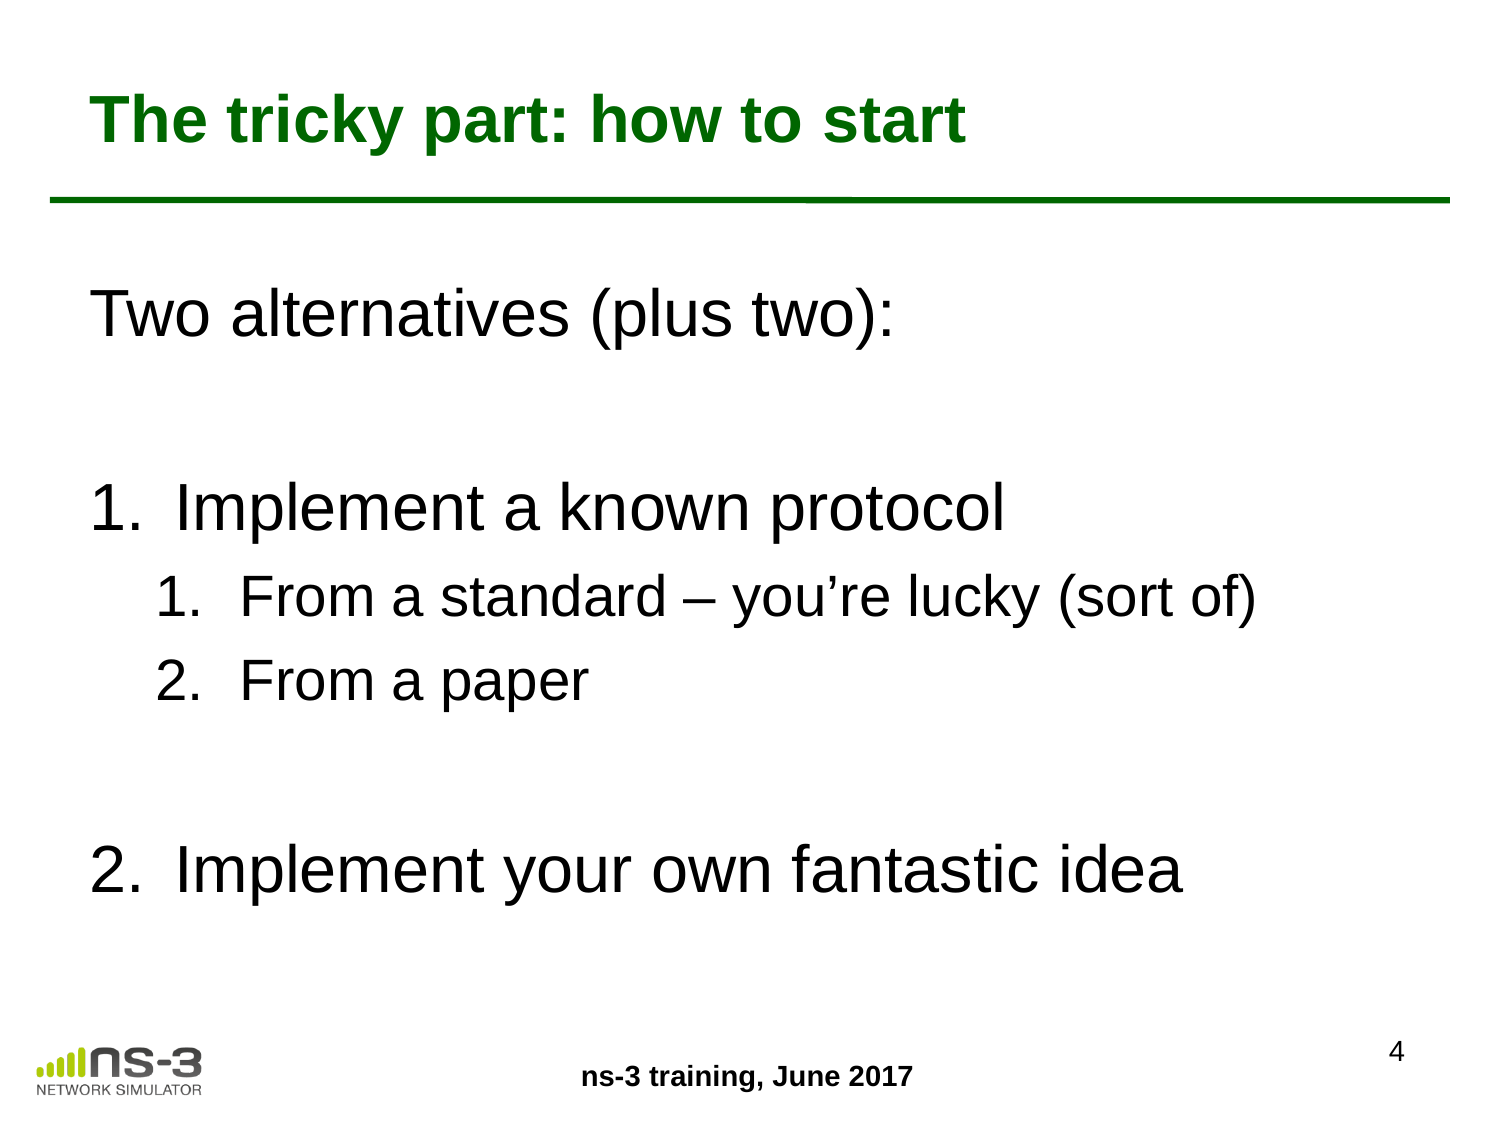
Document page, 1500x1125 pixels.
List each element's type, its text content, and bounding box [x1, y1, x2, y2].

title The tricky part: how to start [74, 28, 1426, 205]
picture [24, 1017, 213, 1125]
list Two alternatives (plus two): Implement a known protocol From a standard – you’re lucky (sort of) From a paper Implement your own fantastic idea [74, 262, 1426, 863]
footer ns-3 training, June 2017 [512, 1049, 983, 1125]
slide_number 4 [1074, 1024, 1421, 1101]
